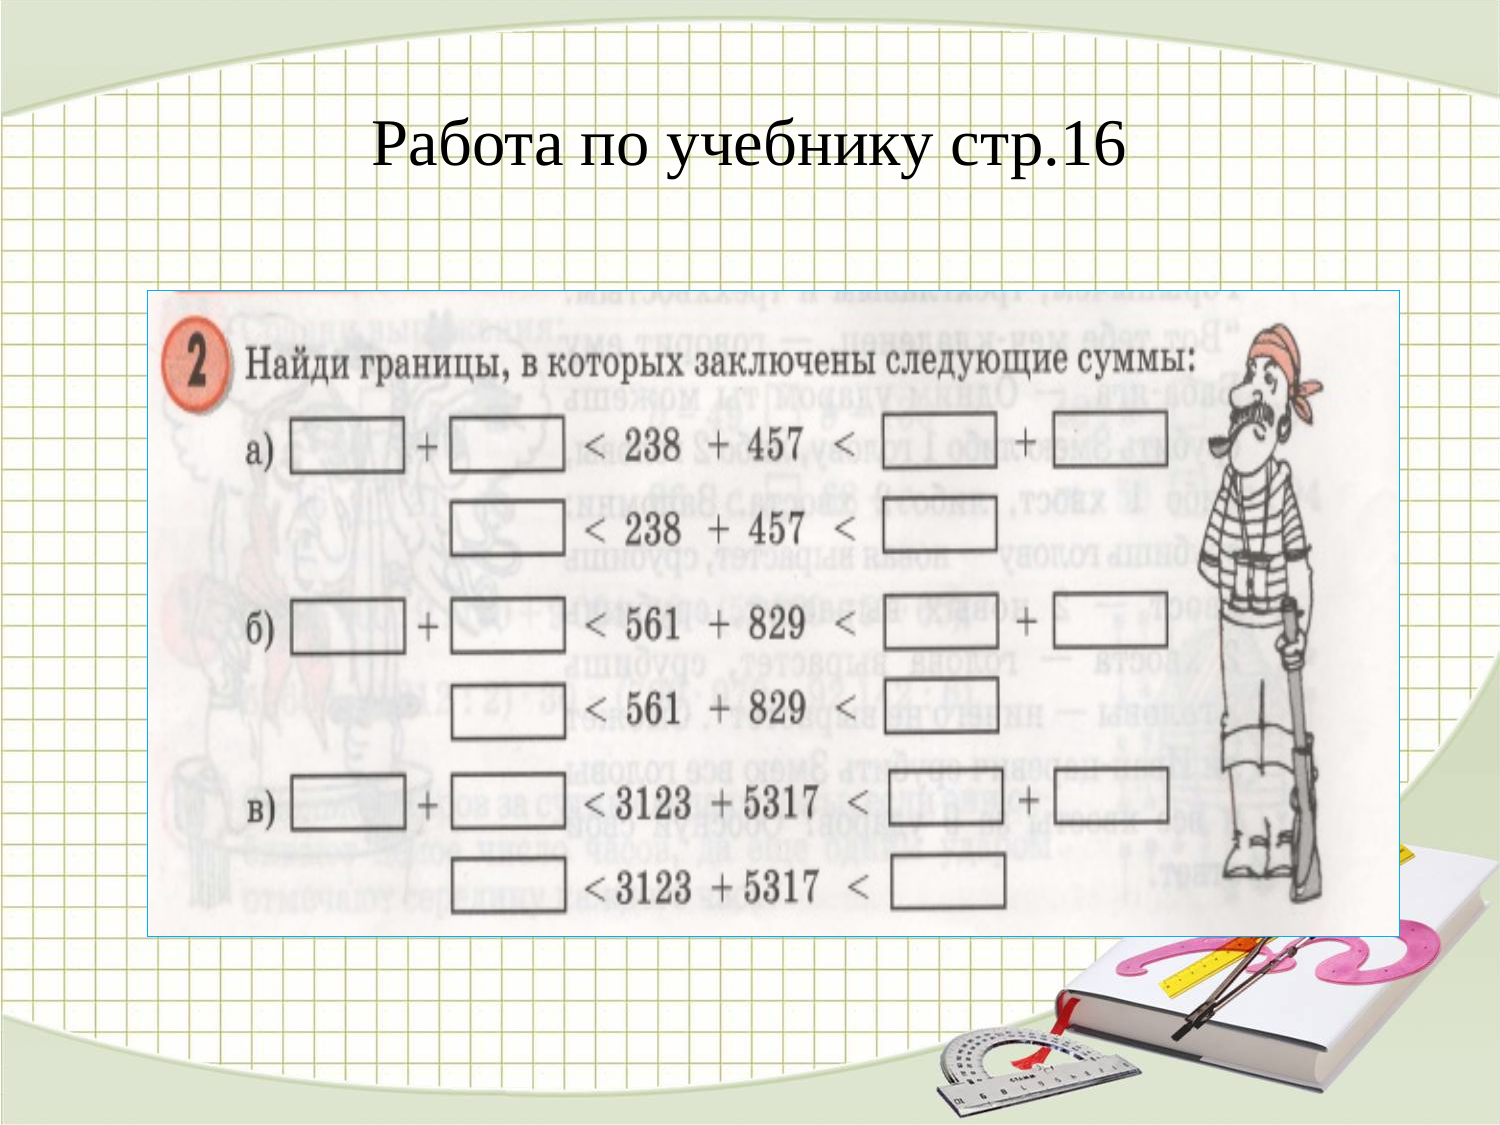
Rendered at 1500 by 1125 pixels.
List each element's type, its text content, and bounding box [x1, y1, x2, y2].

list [147, 290, 1400, 937]
title Работа по учебнику стр.16 [75, 45, 1425, 233]
picture [0, 0, 1500, 1125]
